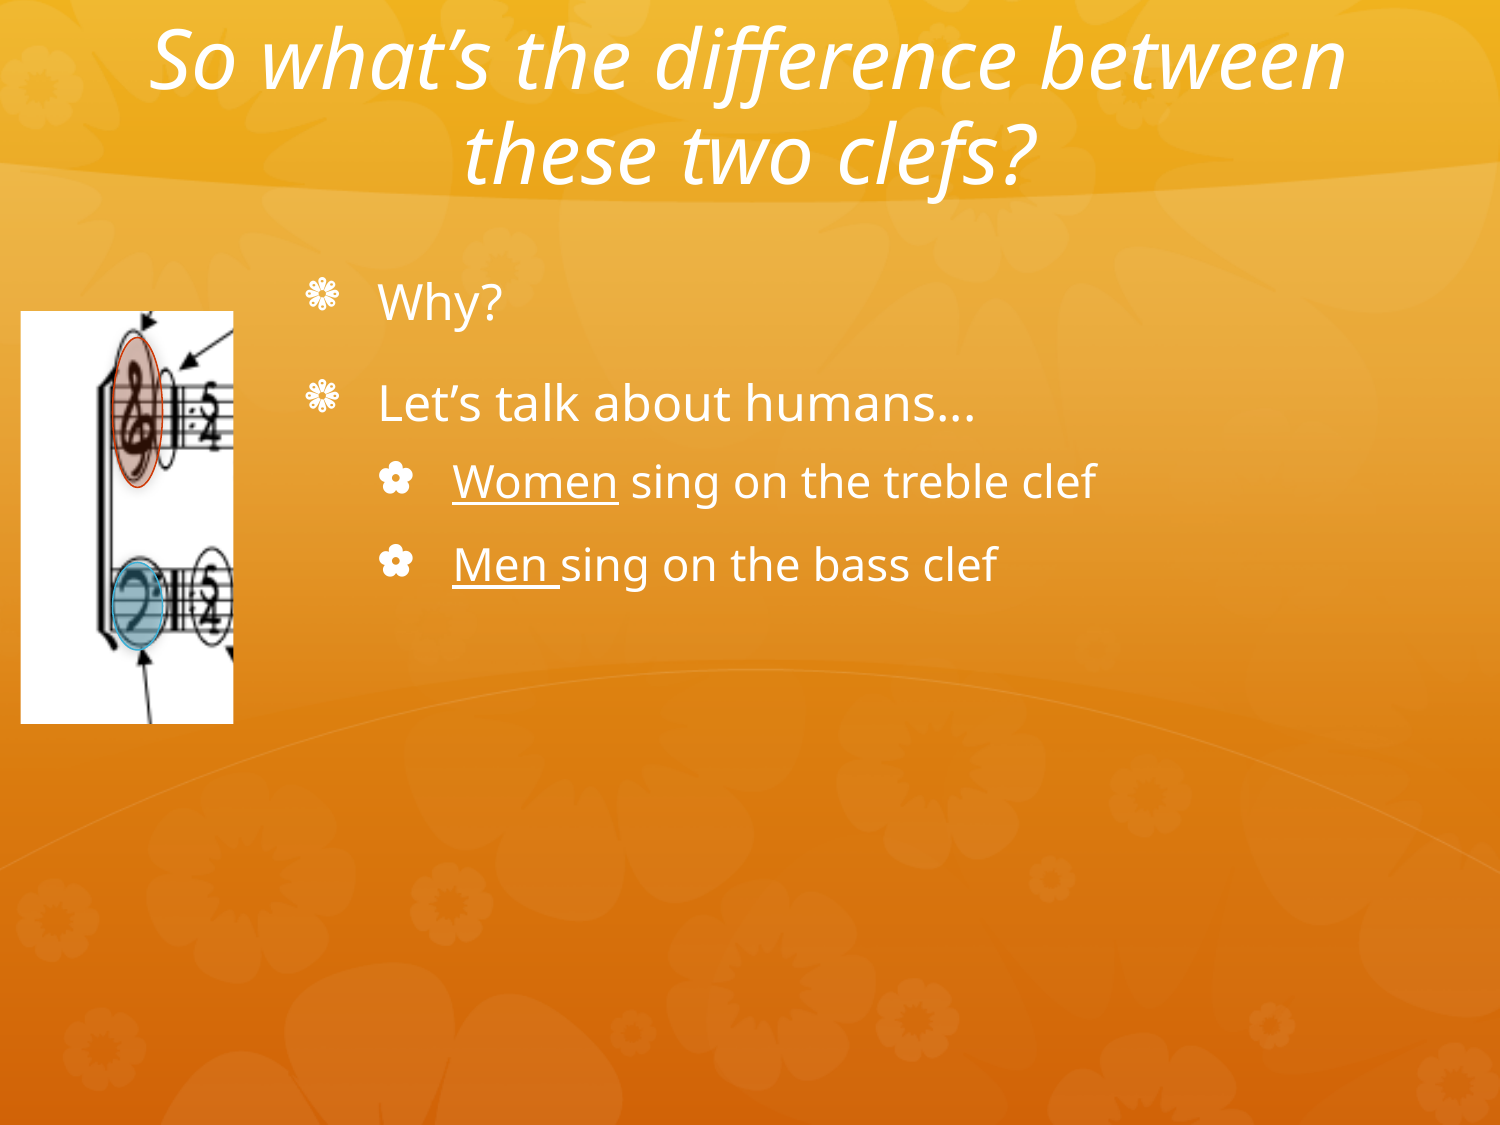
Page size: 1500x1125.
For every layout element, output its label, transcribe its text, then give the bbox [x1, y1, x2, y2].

picture [0, 0, 1500, 1125]
title So what’s the difference between these two clefs? [127, 14, 1372, 203]
list Why? Let’s talk about humans... Women sing on the treble clef Men sing on the bass clef [287, 262, 1344, 700]
